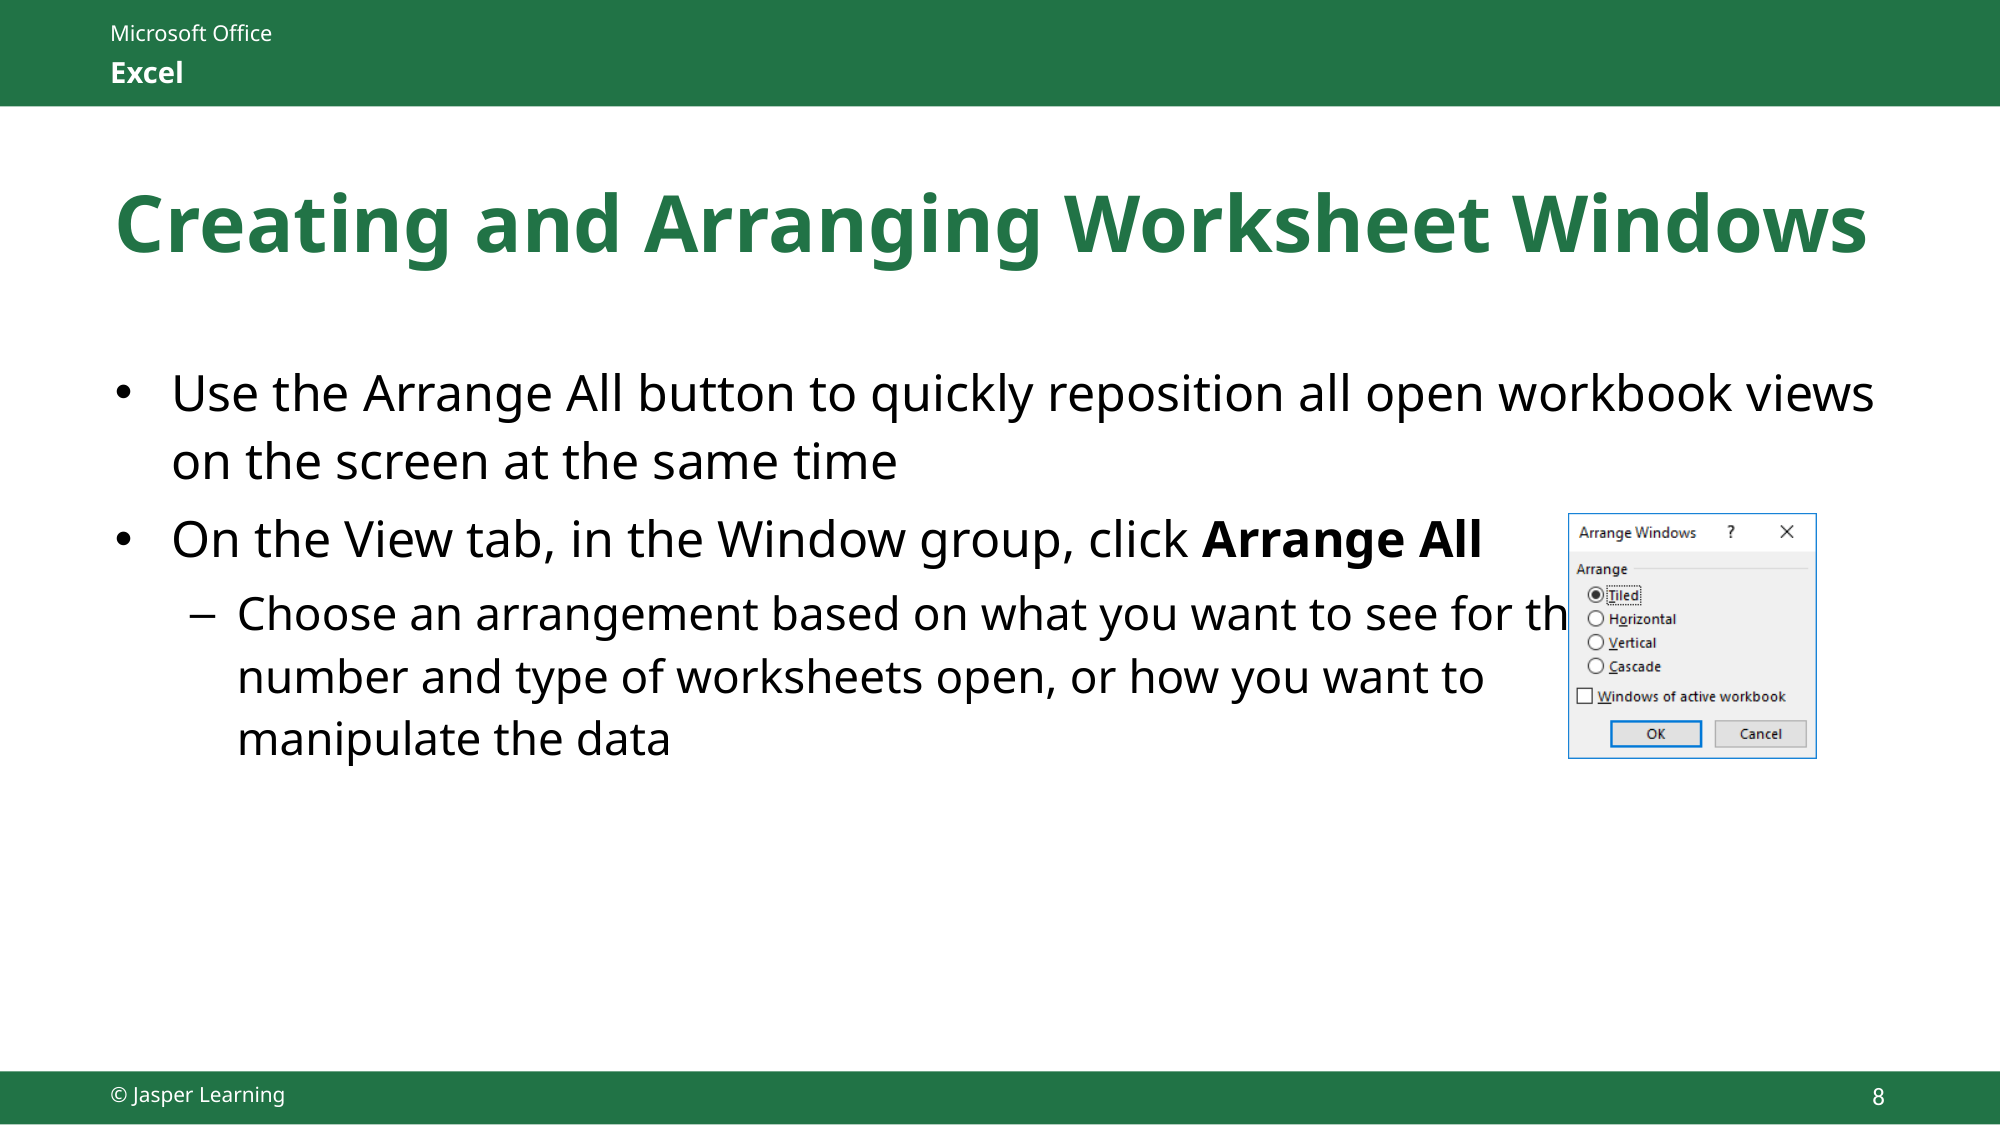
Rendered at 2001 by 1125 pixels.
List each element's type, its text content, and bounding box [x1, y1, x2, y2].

picture [1567, 513, 1817, 759]
list Use the Arrange All button to quickly reposition all open workbook views on the screen at the same time On the View tab, in the Window group, click Arrange All Choose an arrangement based on what you want to see for the number and type of worksheets open, or how you want to manipulate the data [99, 345, 1900, 1026]
title Creating and Arranging Worksheet Windows [99, 118, 1900, 324]
slide_number 8 [1433, 1065, 1900, 1125]
footer © Jasper Learning [95, 1065, 729, 1125]
